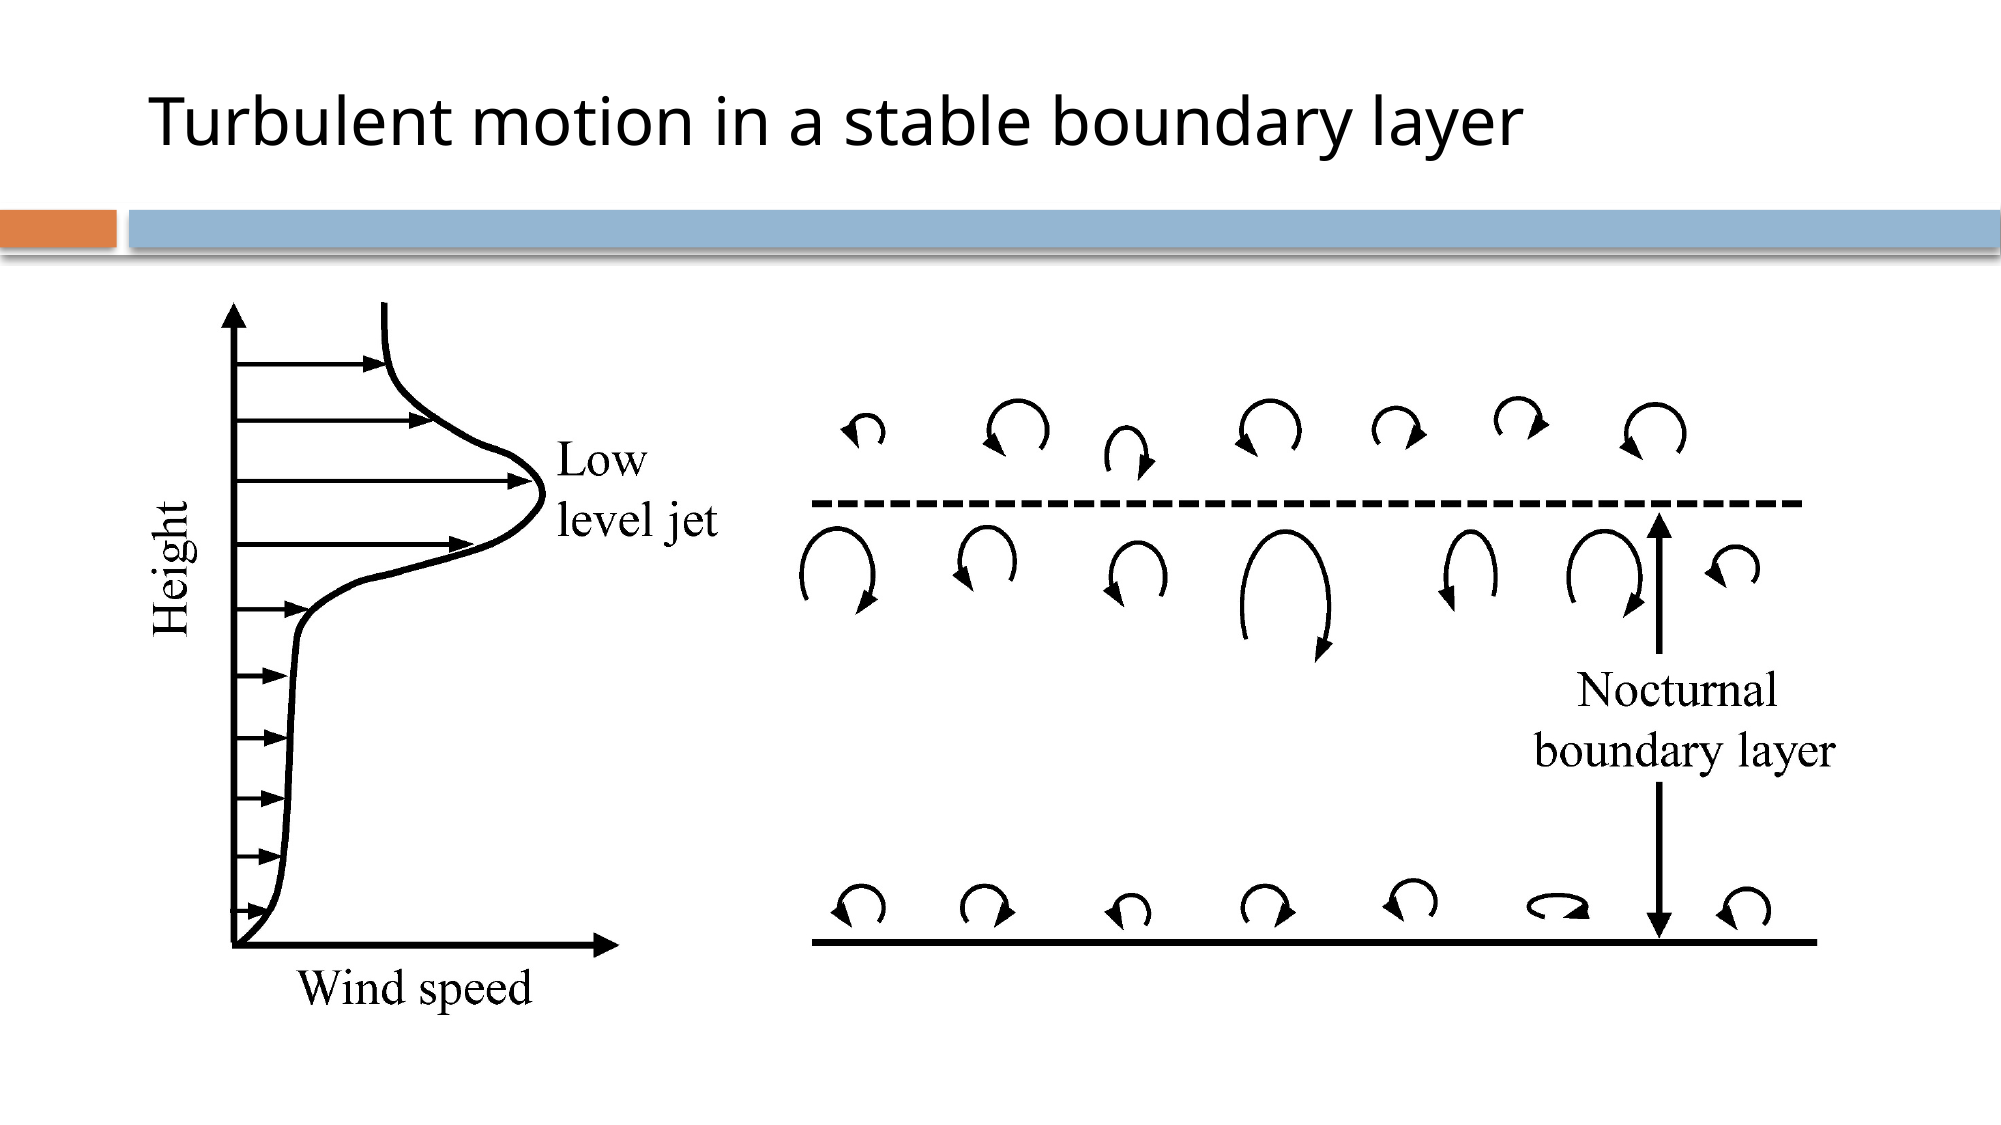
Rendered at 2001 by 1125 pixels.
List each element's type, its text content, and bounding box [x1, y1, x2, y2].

title Turbulent motion in a stable boundary layer [133, 37, 1725, 200]
picture [53, 288, 1870, 1047]
